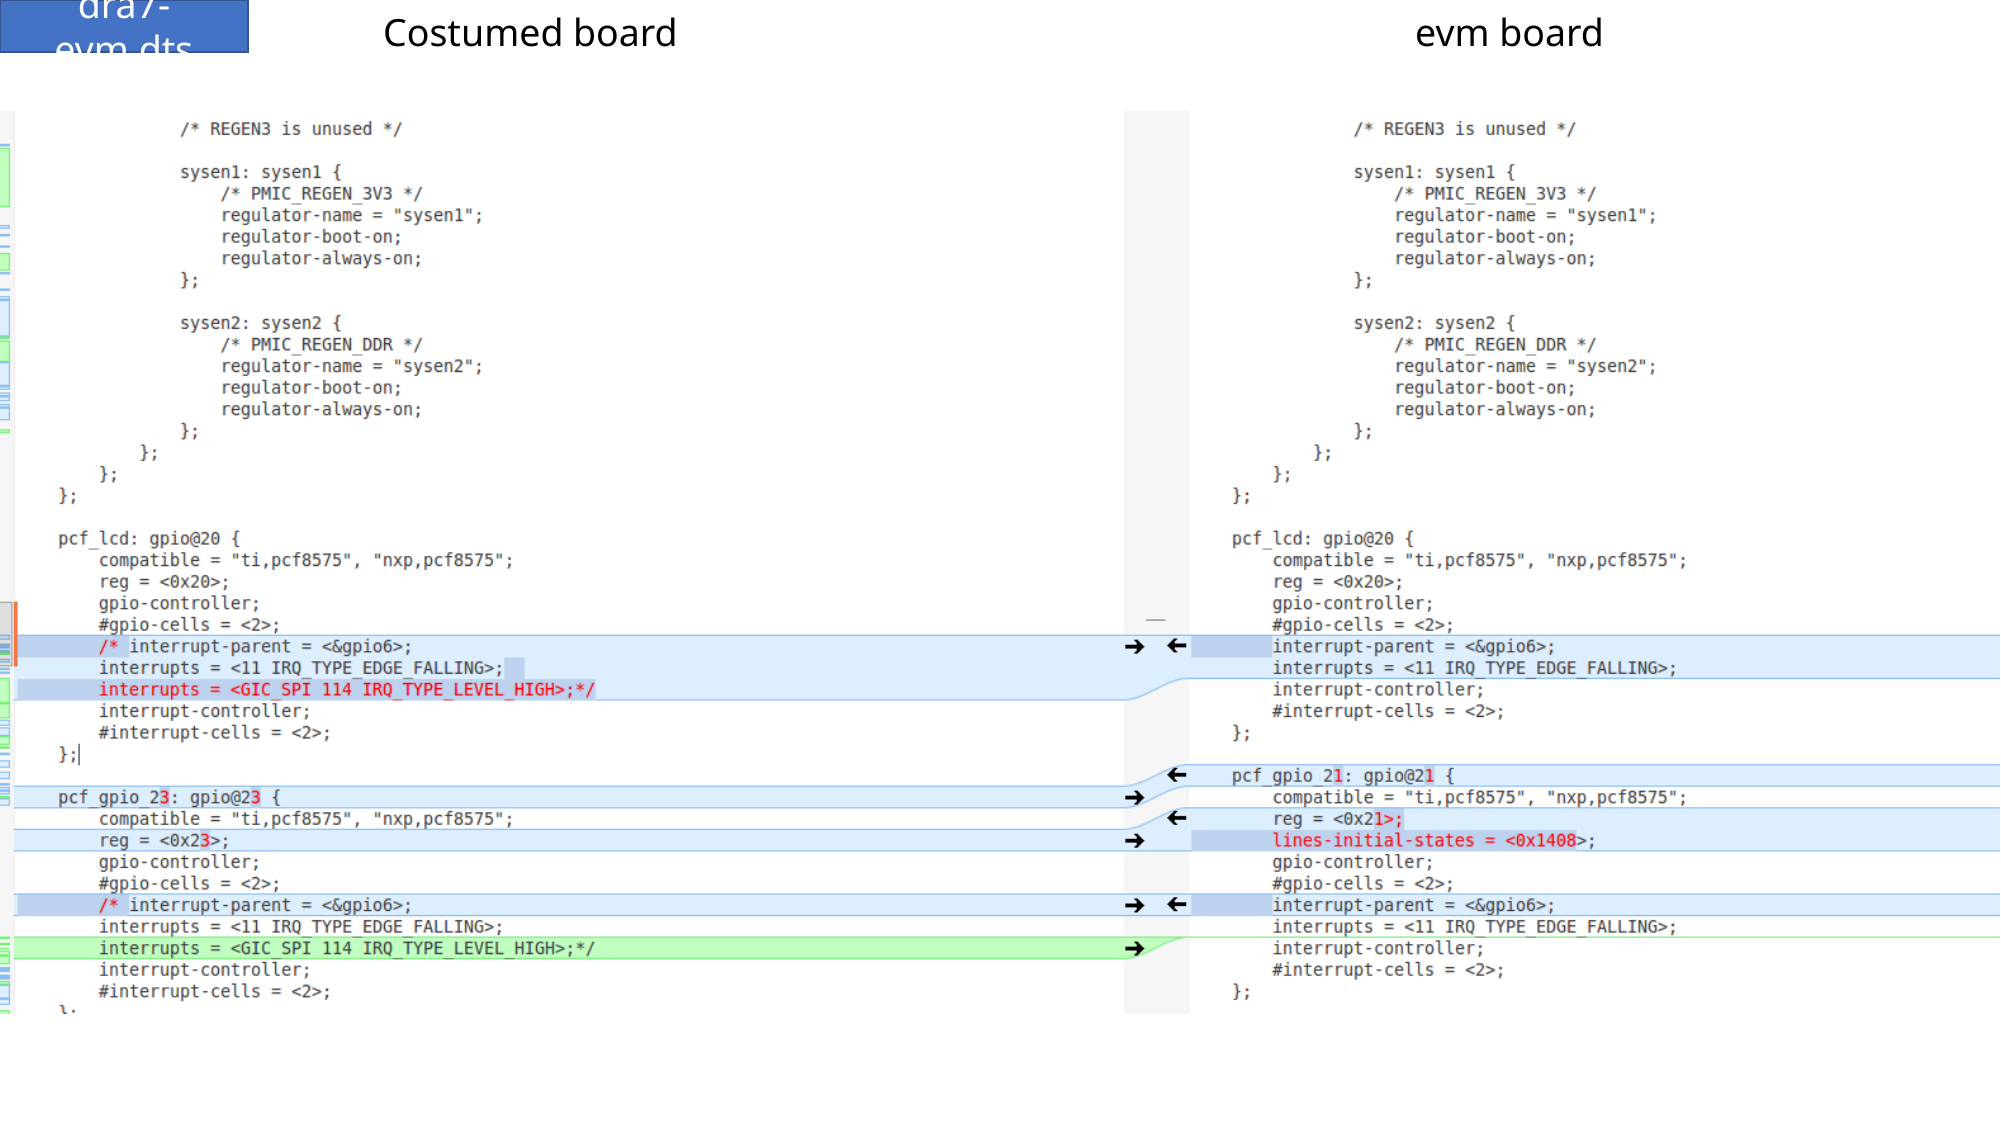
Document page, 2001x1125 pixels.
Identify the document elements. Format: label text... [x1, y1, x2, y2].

picture [0, 111, 2000, 1014]
text_box Costumed board [368, 1, 710, 62]
text_box dra7-evm.dts [0, 0, 249, 53]
text_box evm board [1400, 1, 1742, 62]
